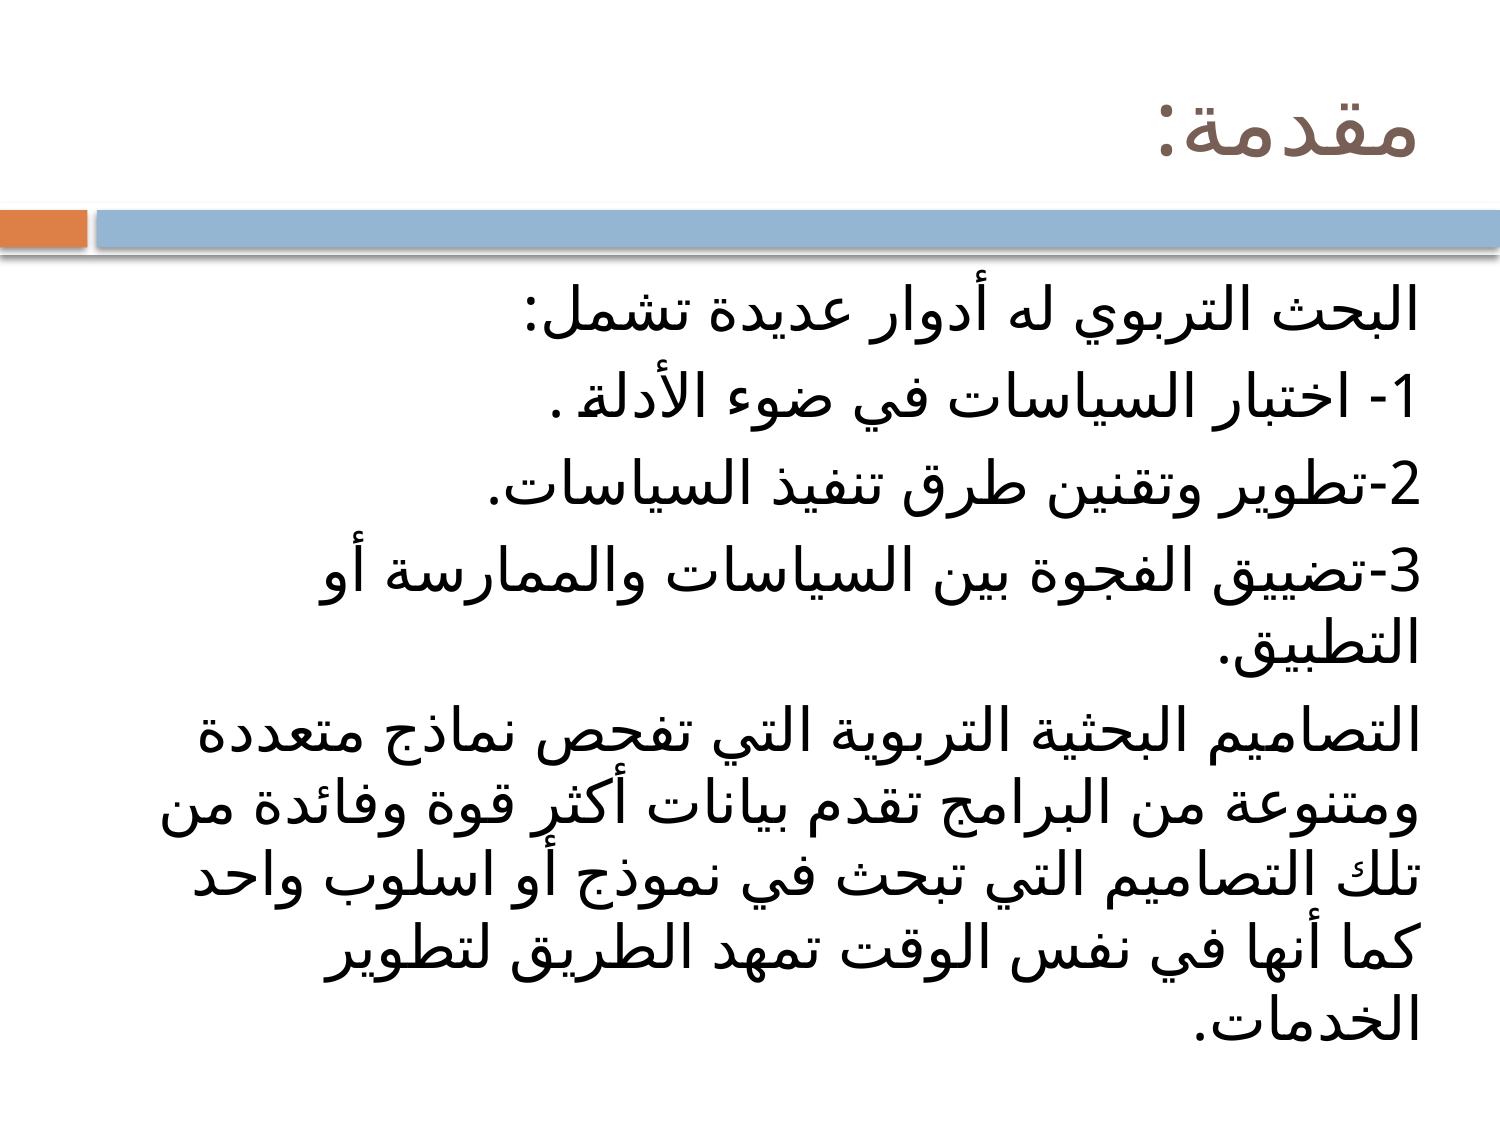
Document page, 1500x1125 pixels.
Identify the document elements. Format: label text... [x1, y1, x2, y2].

list البحث التربوي له أدوار عديدة تشمل: 1- اختبار السياسات في ضوء الأدلة . 2-تطوير وتقنين طرق تنفيذ السياسات. 3-تضييق الفجوة بين السياسات والممارسة أو التطبيق. التصاميم البحثية التربوية التي تفحص نماذج متعددة ومتنوعة من البرامج تقدم بيانات أكثر قوة وفائدة من تلك التصاميم التي تبحث في نموذج أو اسلوب واحد كما أنها في نفس الوقت تمهد الطريق لتطوير الخدمات. [100, 262, 1438, 1000]
title مقدمة: [100, 37, 1438, 200]
